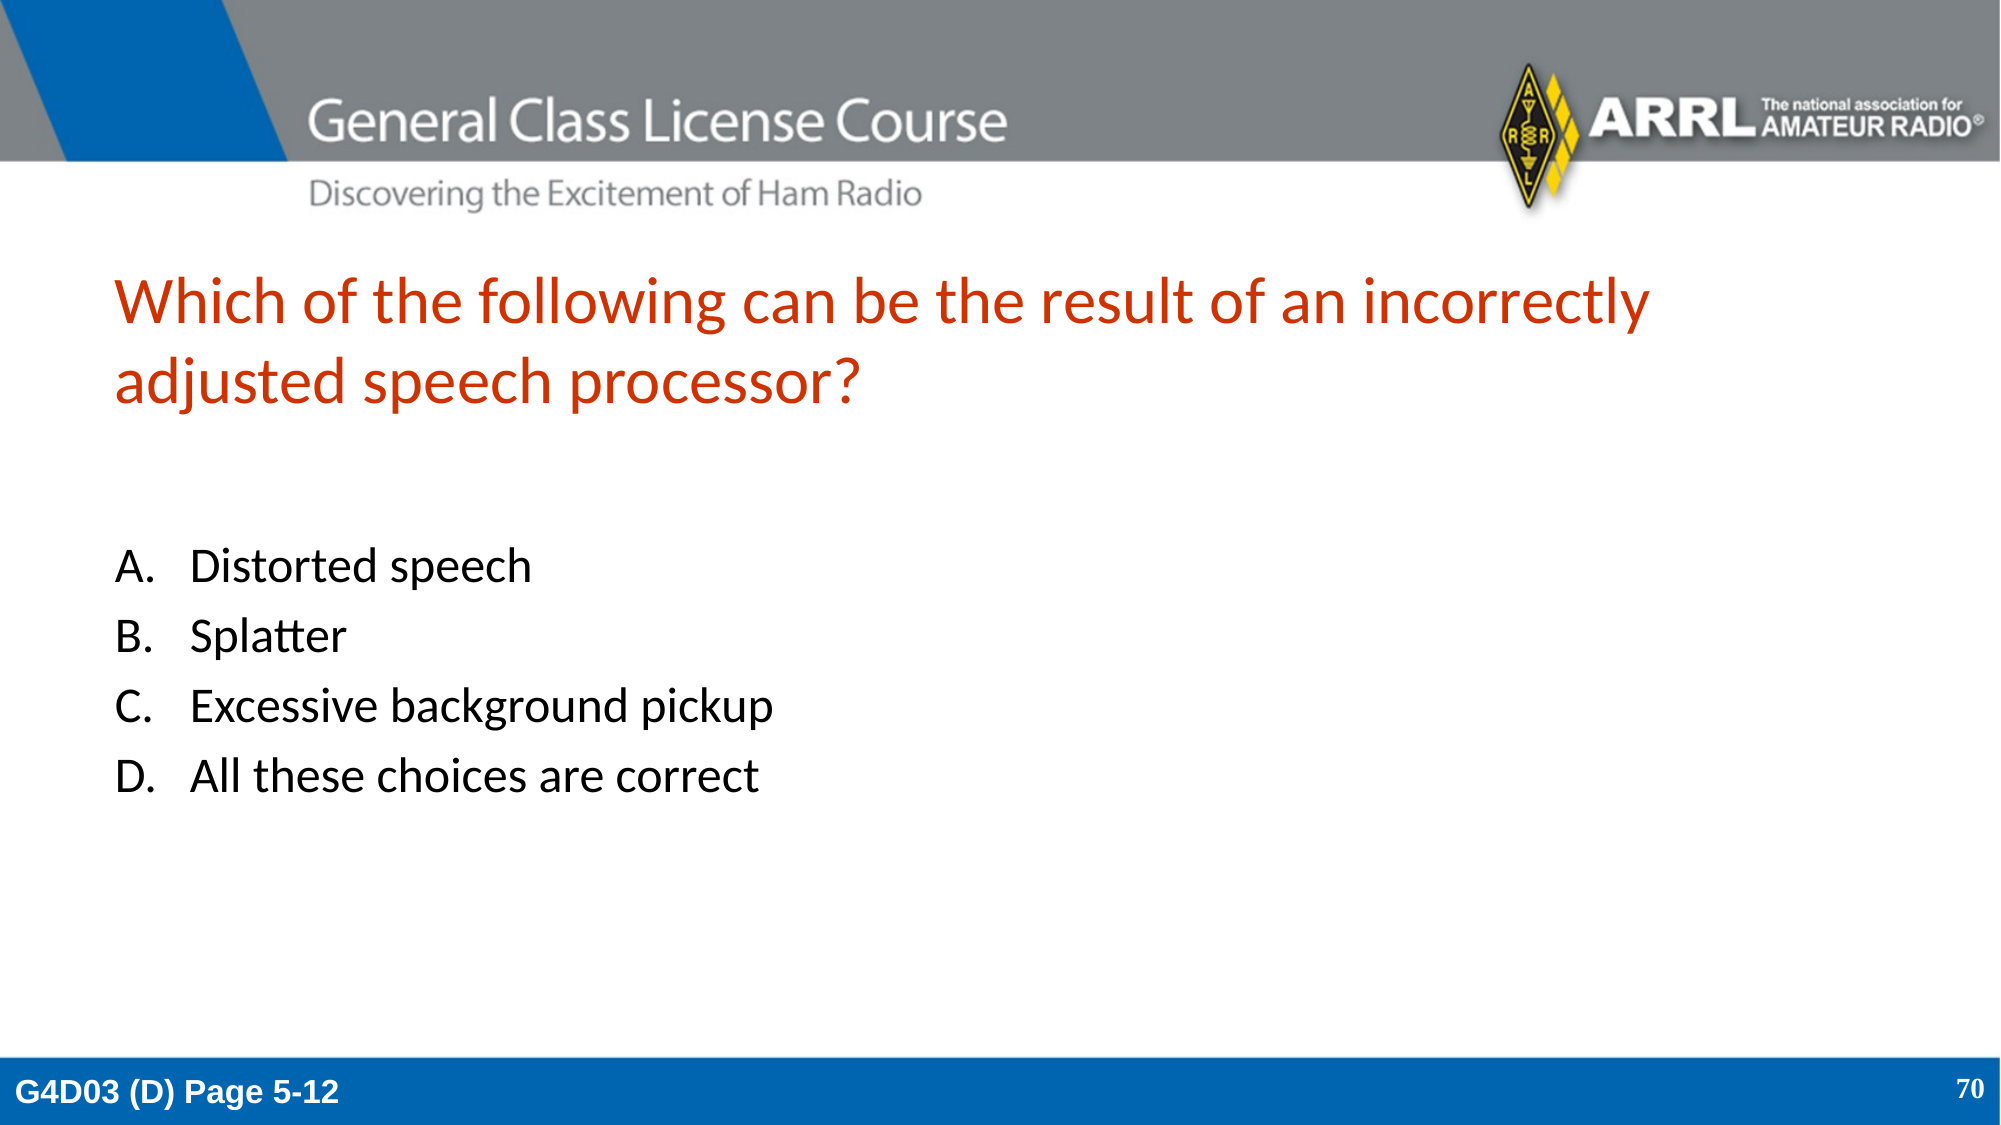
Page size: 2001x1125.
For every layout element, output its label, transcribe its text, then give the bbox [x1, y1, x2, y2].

picture [0, 0, 2001, 1125]
list Distorted speech Splatter Excessive background pickup All these choices are correct [99, 525, 1900, 1005]
title Which of the following can be the result of an incorrectly adjusted speech processor? [99, 249, 1900, 468]
text_box 70 [1875, 1062, 2000, 1113]
text_box G4D03 (D) Page 5-12 [0, 1062, 1313, 1118]
